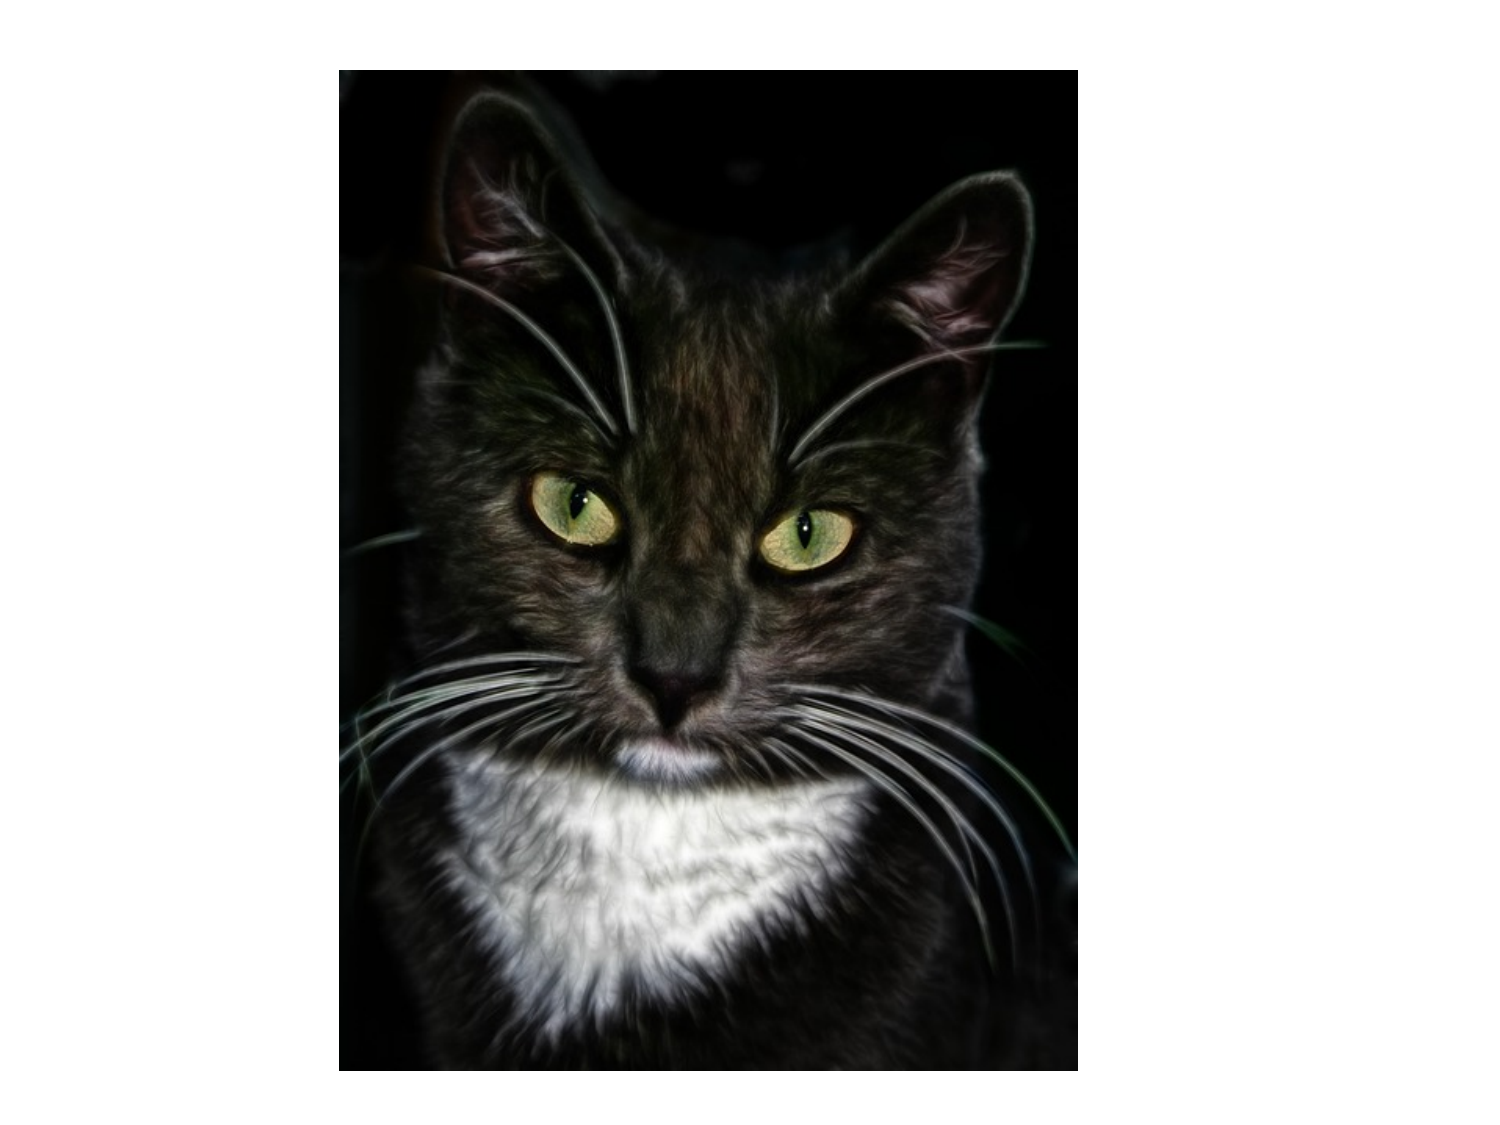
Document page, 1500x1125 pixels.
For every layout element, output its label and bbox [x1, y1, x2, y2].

picture [339, 69, 1078, 1071]
